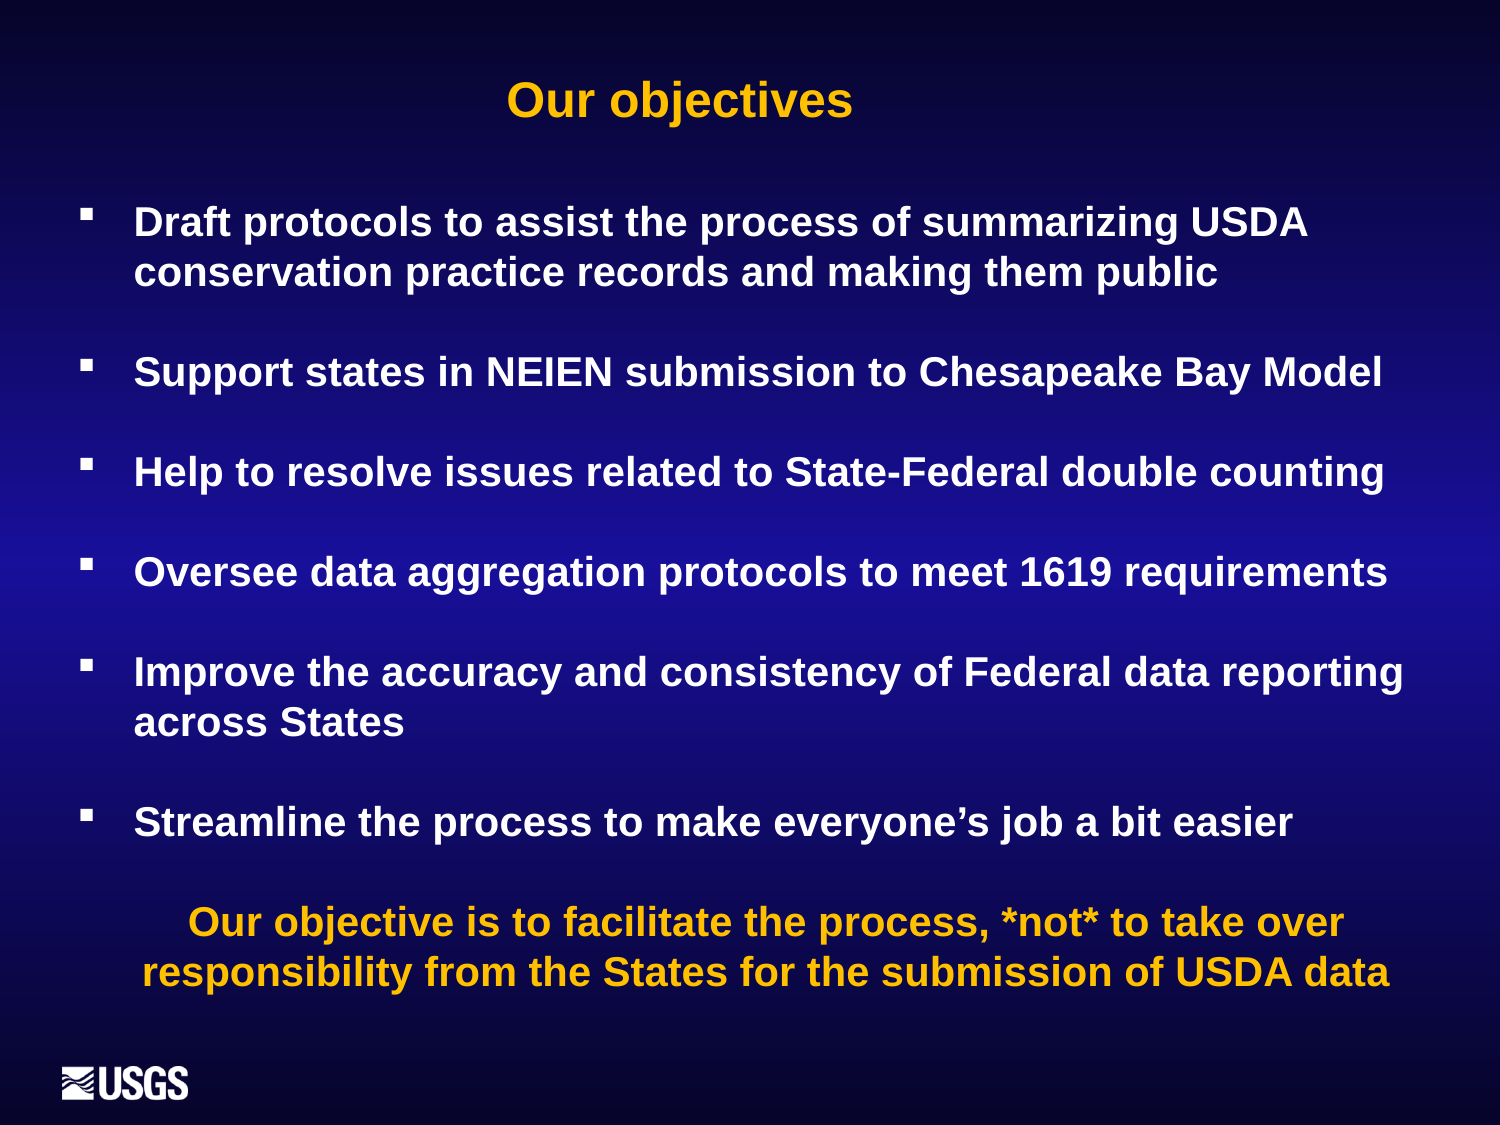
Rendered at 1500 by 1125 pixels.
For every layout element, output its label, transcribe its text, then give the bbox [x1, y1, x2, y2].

text_box Our objectives [491, 0, 869, 135]
text_box Draft protocols to assist the process of summarizing USDA conservation practice records and making them public Support states in NEIEN submission to Chesapeake Bay Model Help to resolve issues related to State-Federal double counting Oversee data aggregation protocols to meet 1619 requirements Improve the accuracy and consistency of Federal data reporting across States Streamline the process to make everyone’s job a bit easier Our objective is to facilitate the process, *not* to take over responsibility from the States for the submission of USDA data [62, 137, 1425, 1125]
